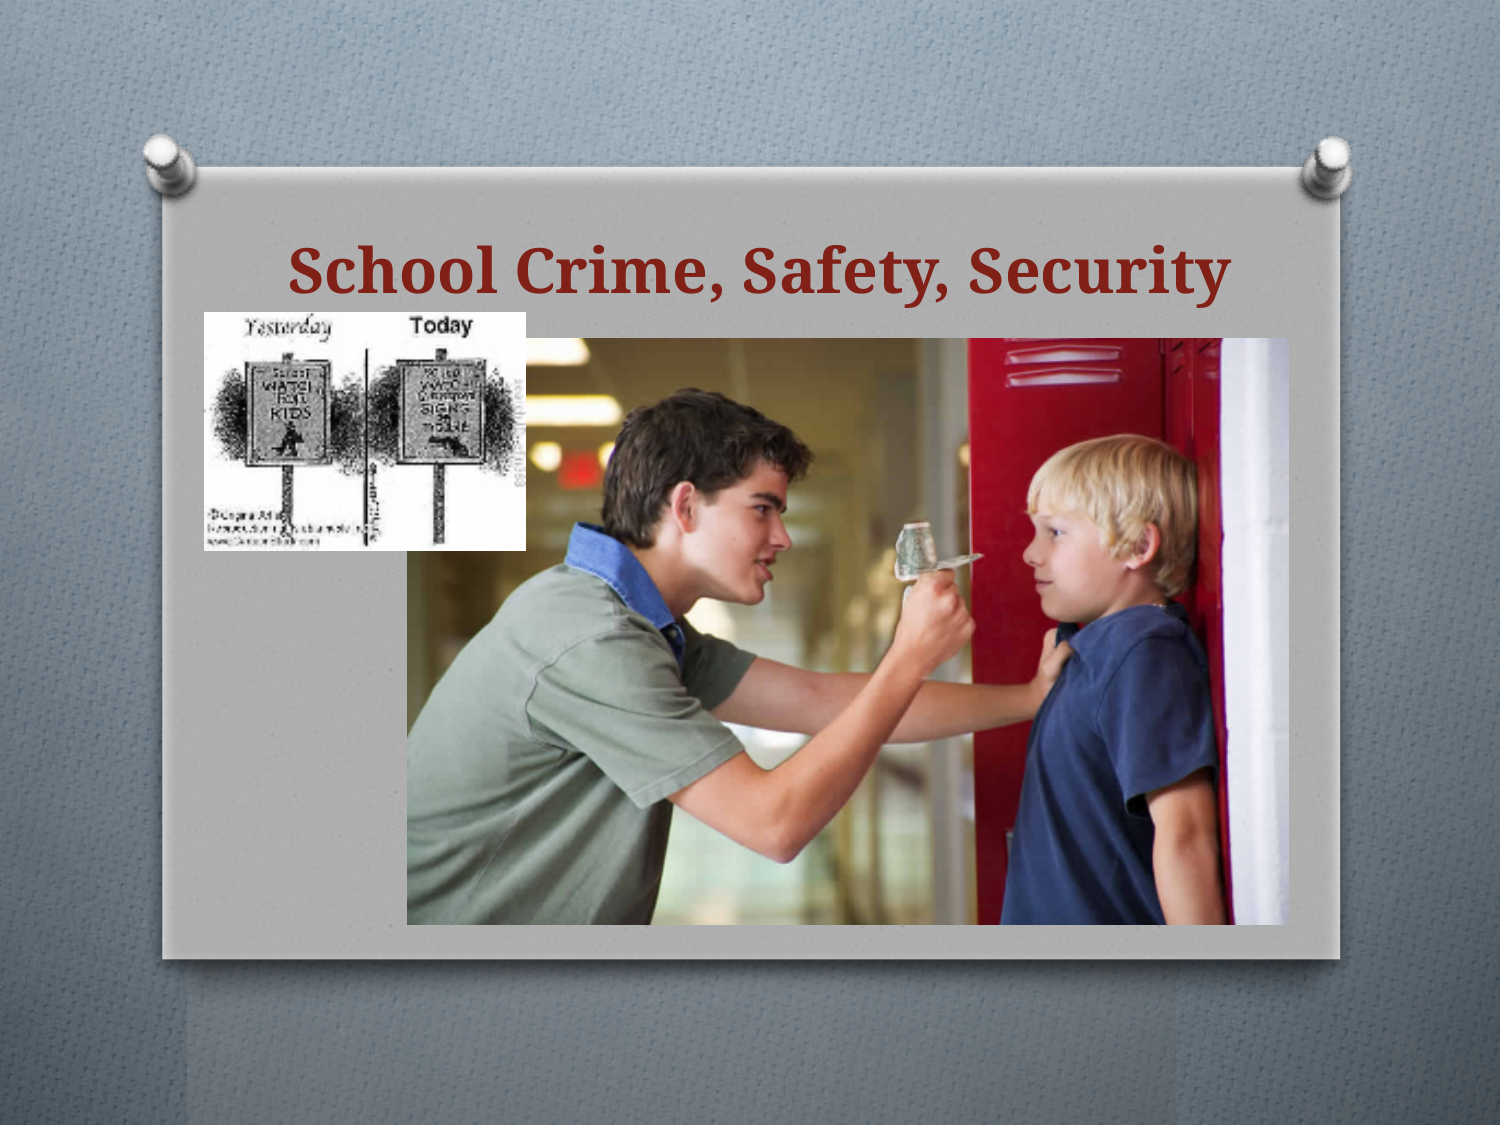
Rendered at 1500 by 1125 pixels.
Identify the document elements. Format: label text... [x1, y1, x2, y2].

picture [204, 311, 1289, 925]
title School Crime, Safety, Security [204, 184, 1317, 314]
picture [1274, 109, 1394, 226]
picture [113, 101, 235, 224]
